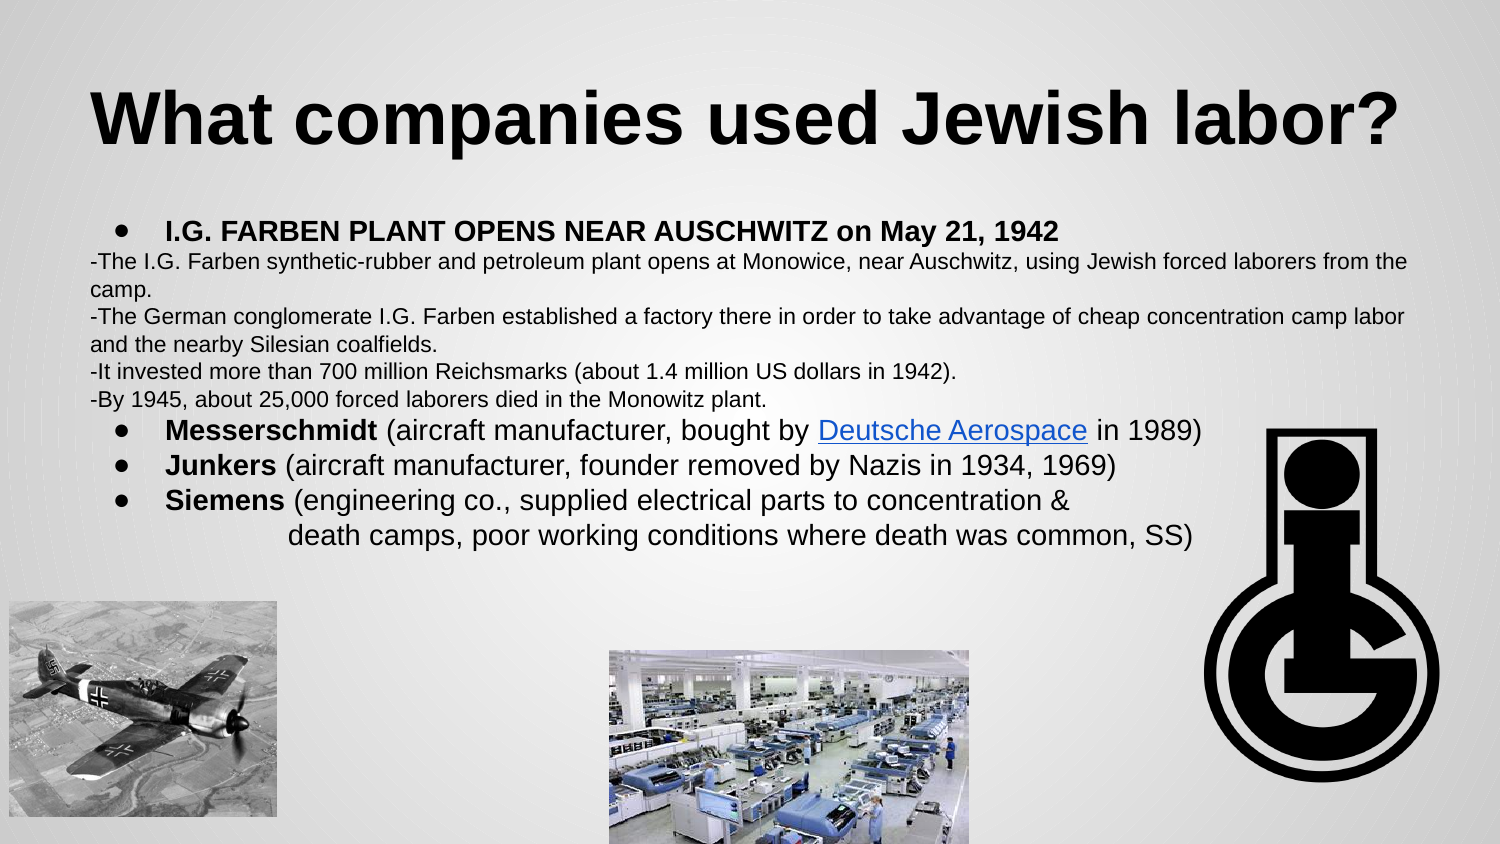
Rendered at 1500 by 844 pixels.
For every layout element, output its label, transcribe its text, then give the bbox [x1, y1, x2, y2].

picture [609, 650, 969, 844]
picture [1195, 416, 1448, 795]
list I.G. FARBEN PLANT OPENS NEAR AUSCHWITZ on May 21, 1942 -The I.G. Farben synthetic-rubber and petroleum plant opens at Monowice, near Auschwitz, using Jewish forced laborers from the camp. -The German conglomerate I.G. Farben established a factory there in order to take advantage of cheap concentration camp labor and the nearby Silesian coalfields. -It invested more than 700 million Reichsmarks (about 1.4 million US dollars in 1942). -By 1945, about 25,000 forced laborers died in the Monowitz plant. Messerschmidt (aircraft manufacturer, bought by Deutsche Aerospace in 1989) Junkers (aircraft manufacturer, founder removed by Nazis in 1934, 1969) Siemens (engineering co., supplied electrical parts to concentration & death camps, poor working conditions where death was common, SS) [75, 196, 1425, 808]
picture [8, 601, 277, 817]
title What companies used Jewish labor? [75, 33, 1425, 175]
